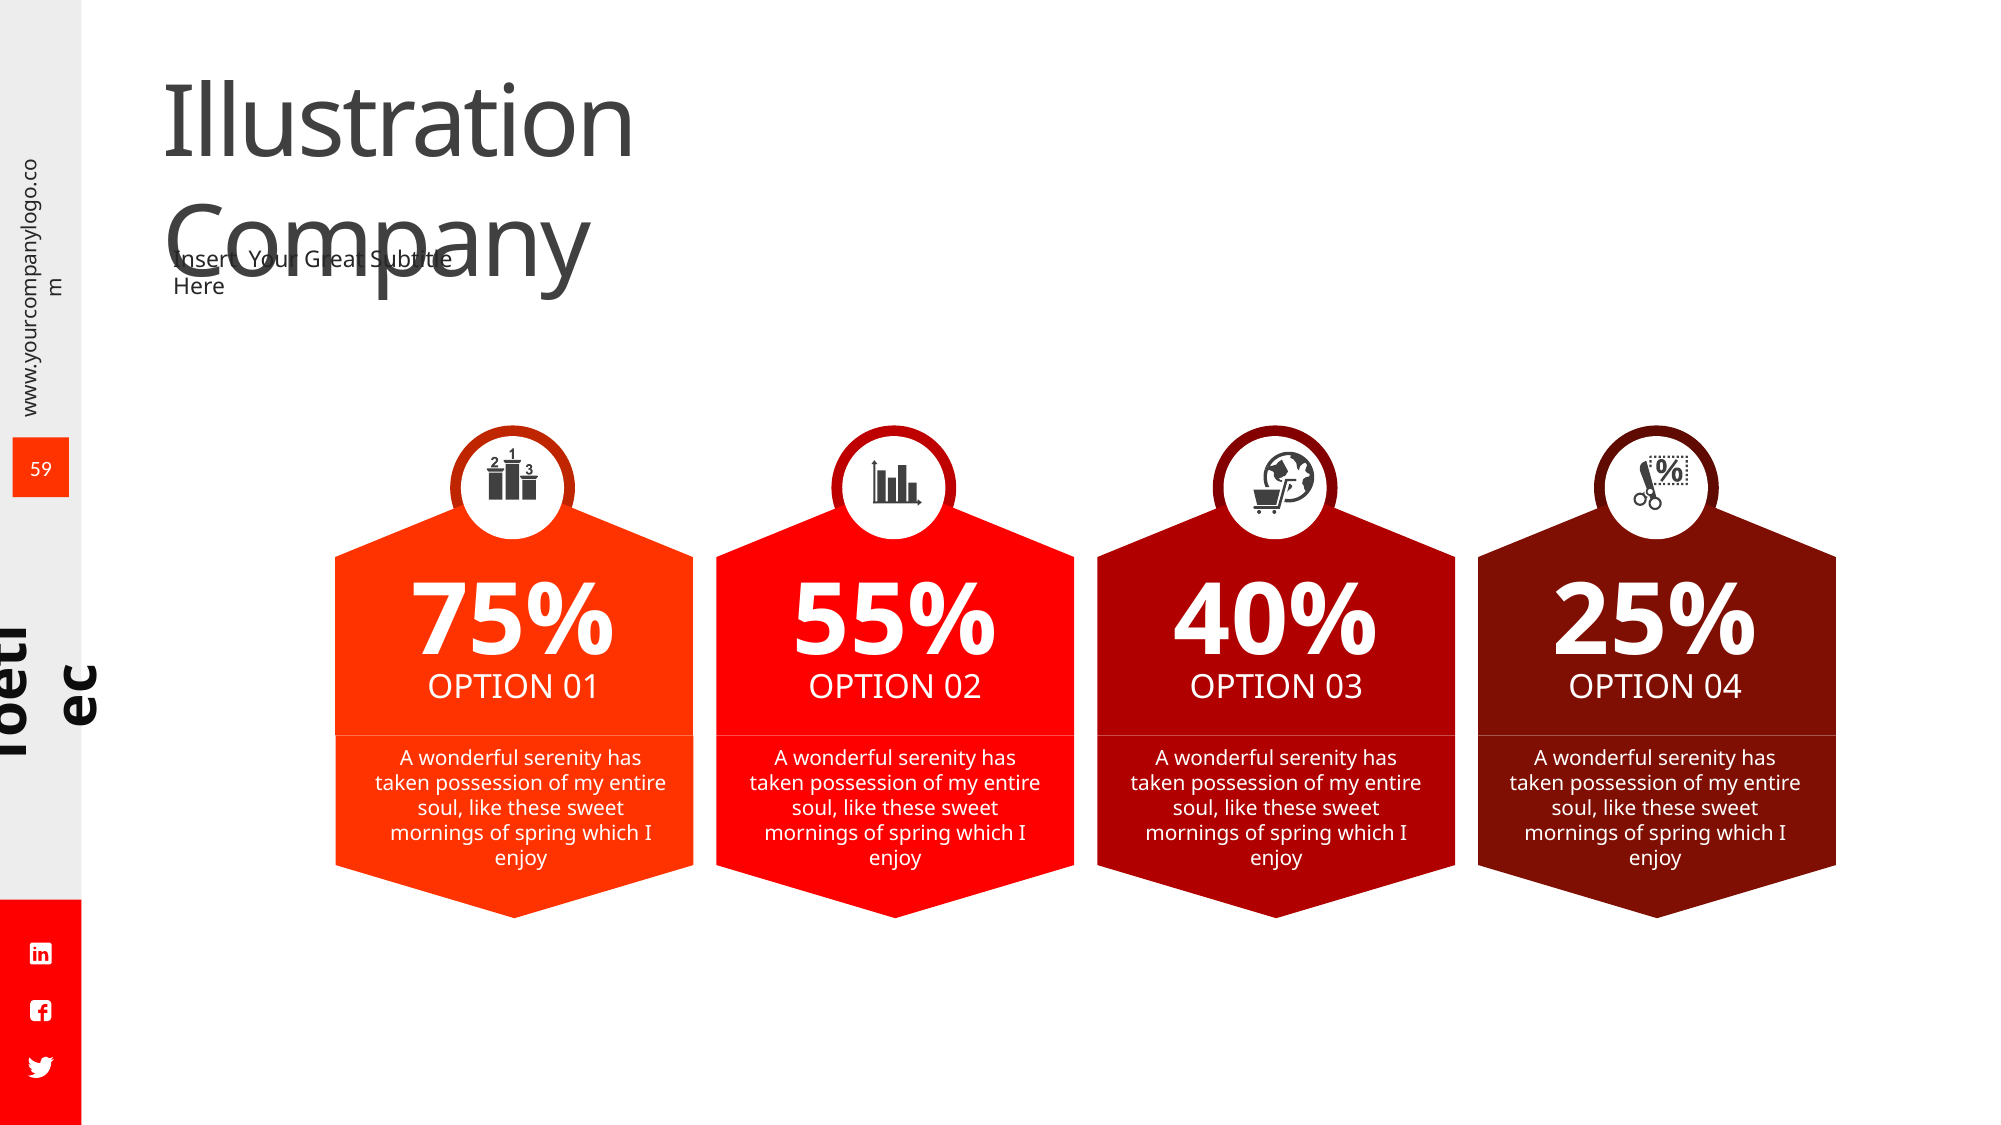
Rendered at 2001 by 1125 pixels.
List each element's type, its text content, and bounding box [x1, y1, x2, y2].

text_box [334, 734, 695, 873]
text_box [1518, 878, 1796, 920]
text_box [459, 435, 566, 541]
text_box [486, 448, 538, 500]
text_box [756, 878, 1035, 920]
text_box OPTION 04 [1518, 662, 1792, 716]
text_box A wonderful serenity has taken possession of my entire soul, like these sweet mornings of spring which I enjoy [1114, 737, 1439, 878]
text_box 40% [1156, 561, 1396, 662]
text_box A wonderful serenity has taken possession of my entire soul, like these sweet mornings of spring which I enjoy [733, 737, 1058, 878]
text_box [1633, 455, 1688, 510]
text_box [1222, 435, 1328, 541]
text_box 75% [394, 561, 634, 662]
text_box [871, 460, 922, 506]
text_box [830, 424, 958, 507]
text_box A wonderful serenity has taken possession of my entire soul, like these sweet mornings of spring which I enjoy [1493, 737, 1818, 878]
text_box [841, 435, 947, 541]
text_box OPTION 02 [758, 662, 1032, 716]
text_box 25% [1535, 561, 1775, 662]
text_box OPTION 03 [1139, 662, 1413, 716]
text_box [715, 734, 1076, 872]
text_box [334, 503, 694, 734]
text_box [1211, 424, 1339, 507]
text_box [1253, 451, 1315, 514]
text_box [449, 424, 576, 507]
text_box [375, 878, 654, 920]
text_box Illustration Company [147, 116, 677, 236]
text_box [1477, 503, 1837, 734]
text_box A wonderful serenity has taken possession of my entire soul, like these sweet mornings of spring which I enjoy [358, 737, 683, 878]
text_box [715, 503, 1076, 734]
text_box [1592, 424, 1720, 507]
text_box [1477, 734, 1837, 872]
text_box OPTION 01 [377, 662, 651, 716]
slide_number 59 [12, 437, 69, 498]
text_box [1137, 878, 1416, 920]
text_box Insert Your Great Subtitle Here [158, 237, 512, 307]
text_box [1096, 734, 1457, 872]
text_box [1603, 435, 1709, 541]
text_box 55% [775, 561, 1015, 662]
text_box [1096, 503, 1457, 734]
